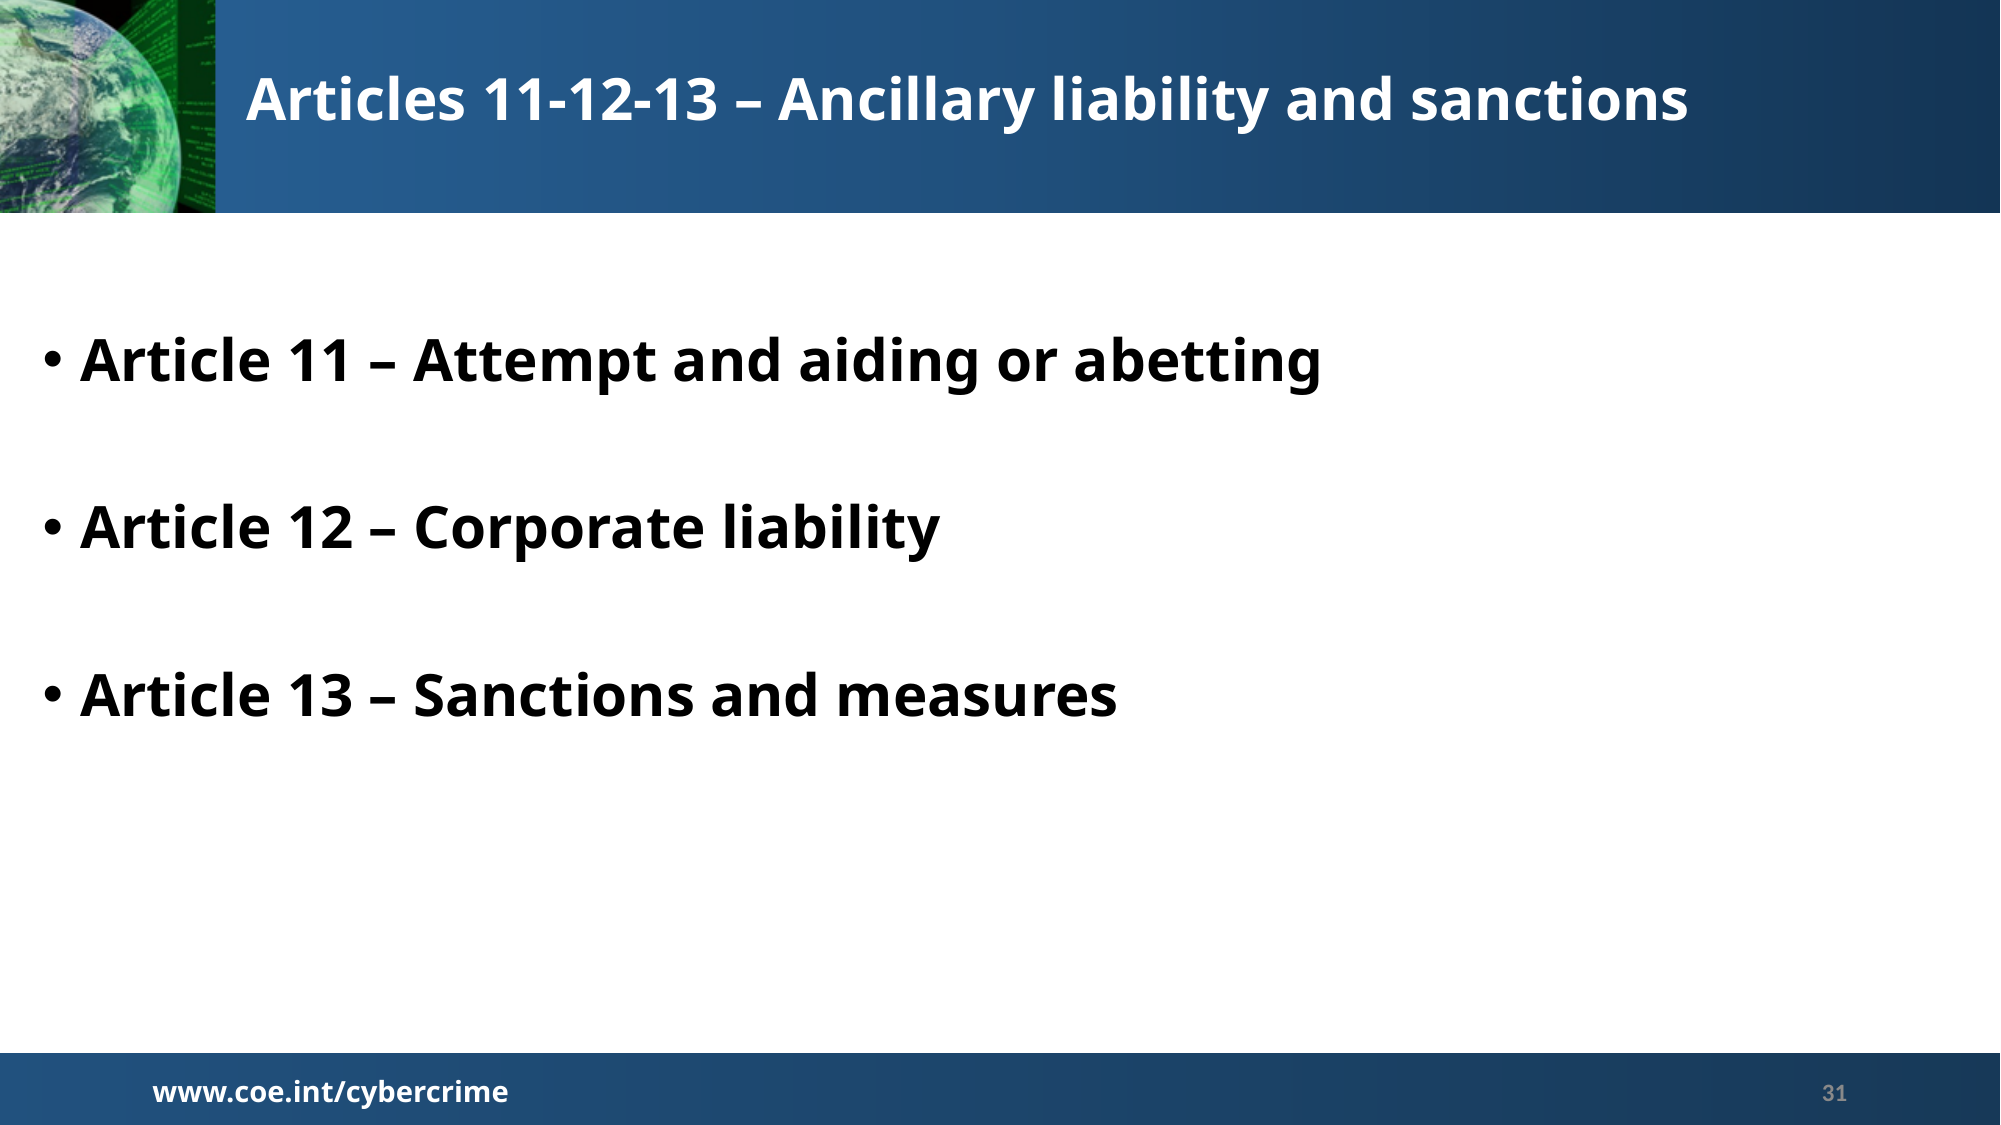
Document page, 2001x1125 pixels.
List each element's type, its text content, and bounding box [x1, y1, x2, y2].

picture [0, 0, 2000, 213]
slide_number 31 [1412, 1061, 1863, 1121]
list Article 11 – Attempt and aiding or abetting Article 12 – Corporate liability Article 13 – Sanctions and measures [27, 232, 1945, 1036]
title Articles 11-12-13 – Ancillary liability and sanctions [231, 55, 1945, 148]
slide_number www.coe.int/cybercrime [137, 1061, 588, 1121]
